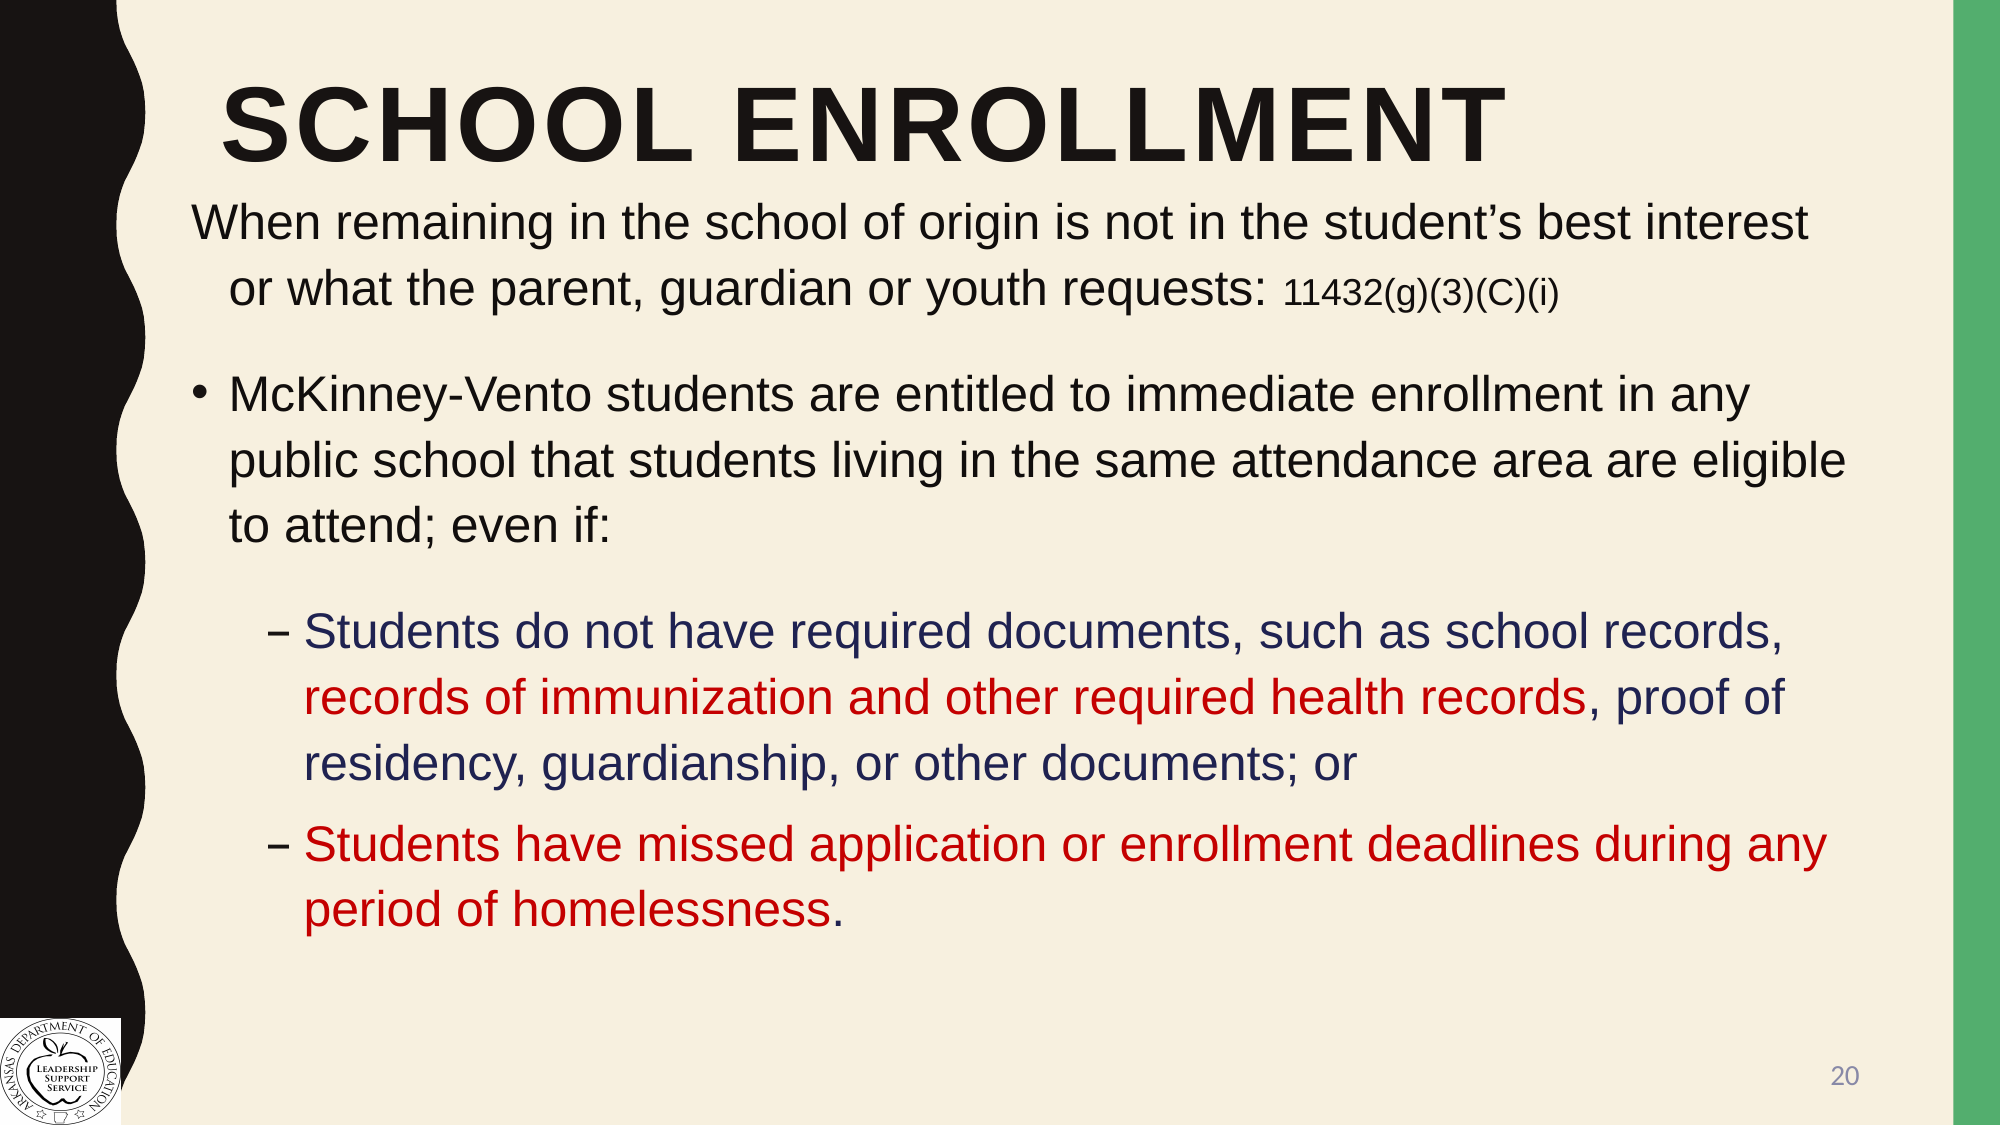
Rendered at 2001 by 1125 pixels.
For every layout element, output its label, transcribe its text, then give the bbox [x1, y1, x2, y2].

title School Enrollment [205, 62, 1875, 176]
picture [0, 1018, 121, 1125]
slide_number 20 [1412, 1045, 1875, 1103]
list When remaining in the school of origin is not in the student’s best interest or what the parent, guardian or youth requests: 11432(g)(3)(C)(i) McKinney-Vento students are entitled to immediate enrollment in any public school that students living in the same attendance area are eligible to attend; even if: Students do not have required documents, such as school records, records of immunization and other required health records, proof of residency, guardianship, or other documents; or Students have missed application or enrollment deadlines during any period of homelessness. [176, 176, 1875, 1063]
